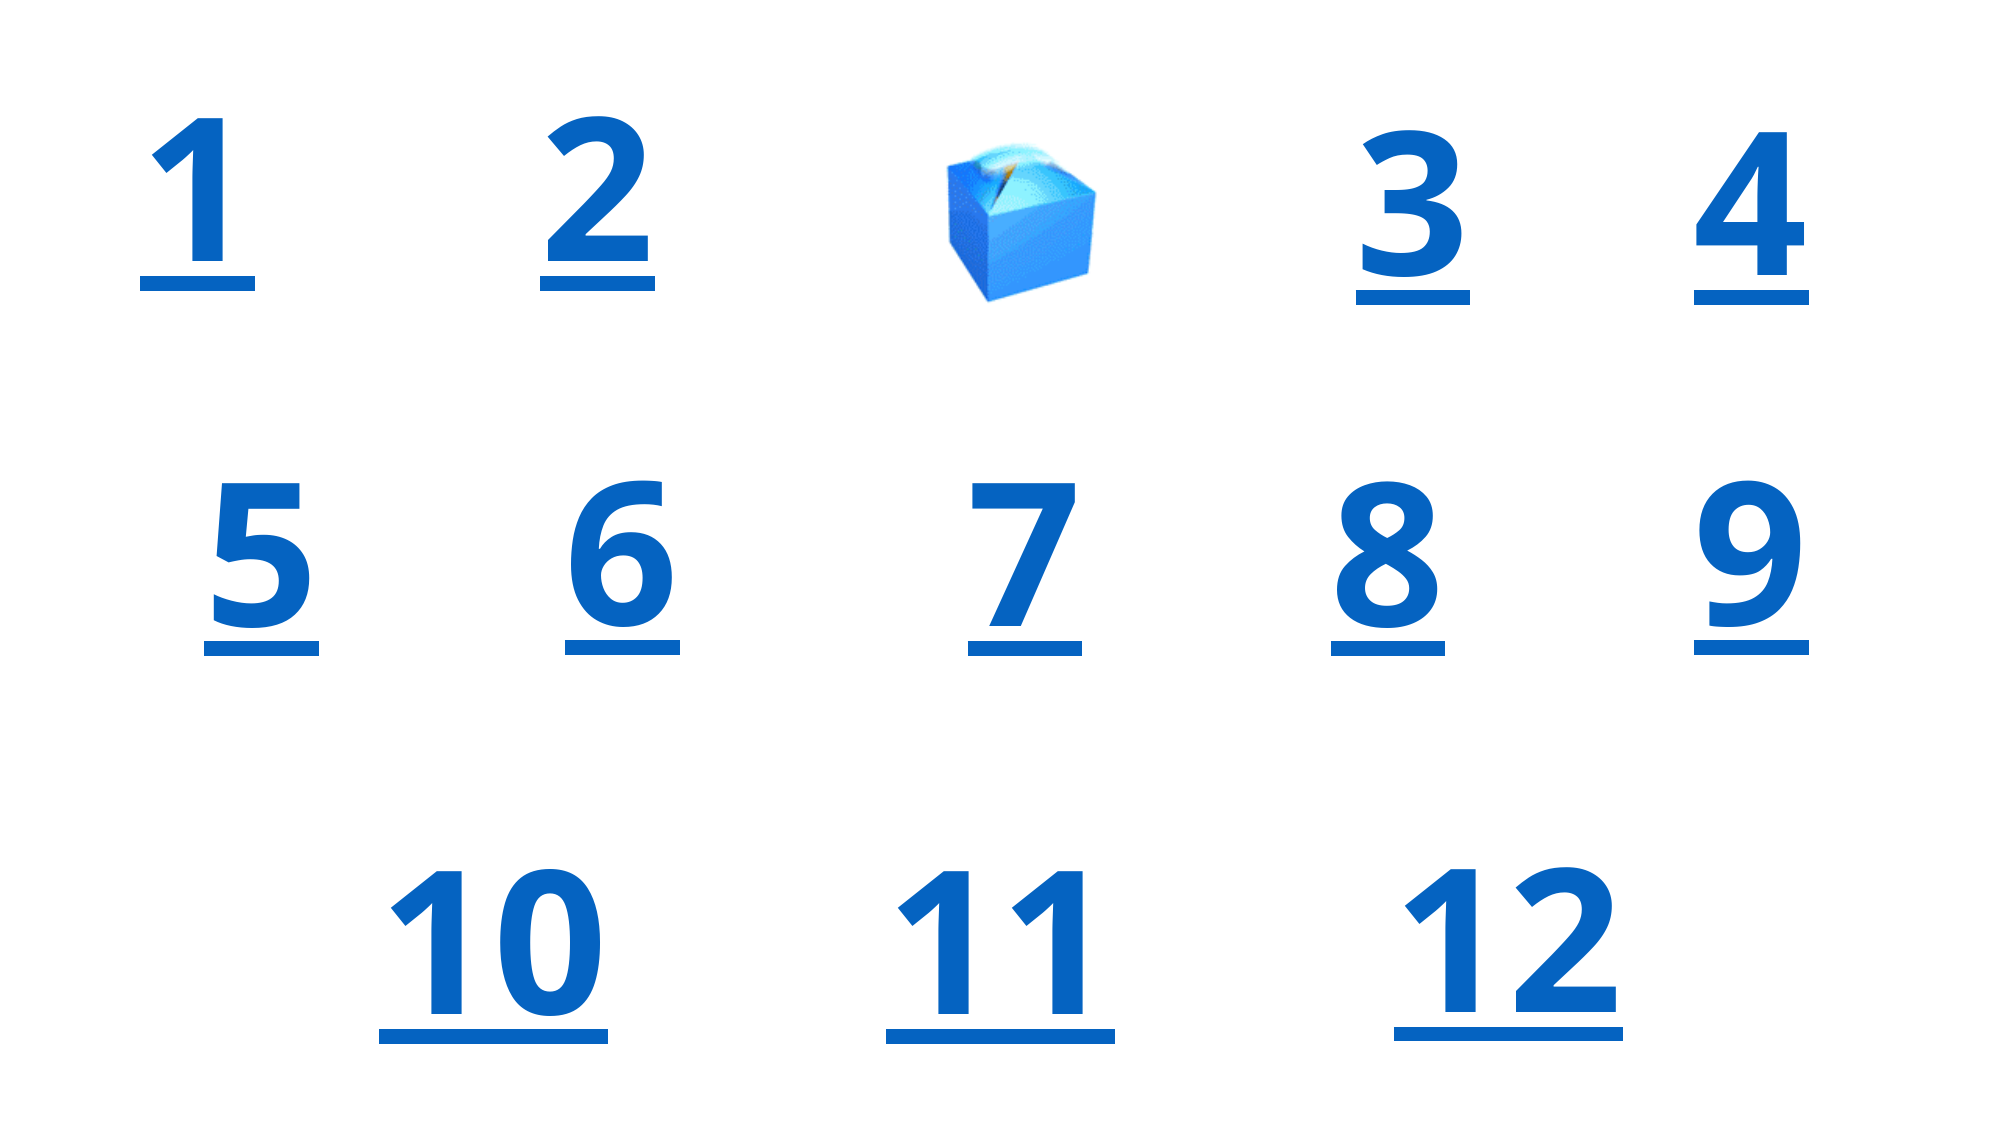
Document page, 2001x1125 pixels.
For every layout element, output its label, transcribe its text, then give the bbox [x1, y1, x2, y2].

picture [855, 0, 1167, 311]
text_box 10 [324, 806, 663, 1094]
text_box 4 [1582, 68, 1921, 356]
text_box 12 [1339, 804, 1678, 1092]
text_box 5 [92, 419, 431, 707]
text_box 3 [1243, 68, 1582, 356]
text_box 2 [428, 53, 767, 341]
text_box 9 [1581, 417, 1921, 705]
text_box 7 [855, 419, 1194, 707]
text_box 11 [831, 806, 1171, 1094]
text_box 1 [28, 53, 367, 341]
text_box 6 [453, 417, 792, 705]
text_box 8 [1218, 419, 1558, 707]
